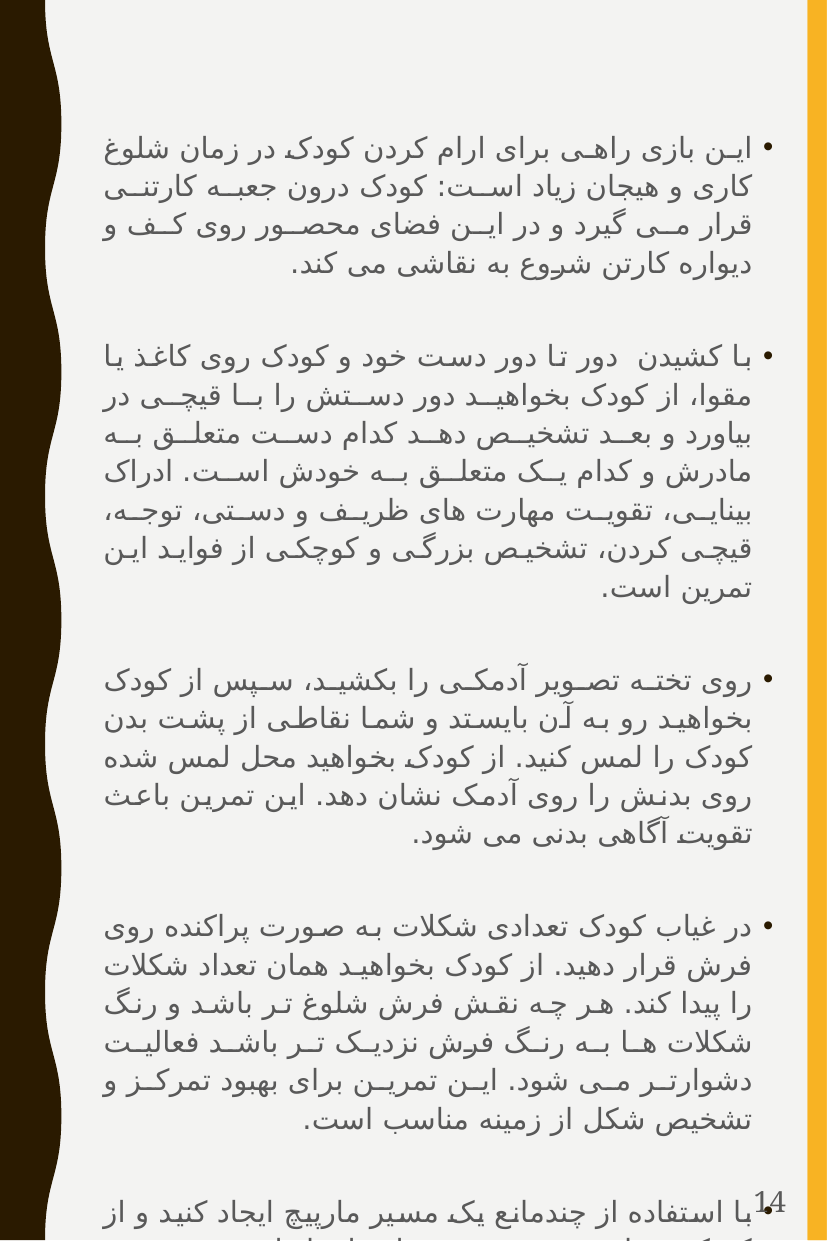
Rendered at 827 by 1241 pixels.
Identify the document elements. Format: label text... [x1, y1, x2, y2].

slide_number 14 [714, 1170, 801, 1233]
list این بازی راهی برای ارام کردن کودک در زمان شلوغ کاری و هیجان زیاد است: کودک درون جعبه کارتنی قرار می گیرد و در این فضای محصور روی کف و دیواره کارتن شروع به نقاشی می کند. با کشیدن دور تا دور دست خود و کودک روی کاغذ یا مقوا، از کودک بخواهید دور دستش را با قیچی در بیاورد و بعد تشخیص دهد کدام دست متعلق به مادرش و کدام یک متعلق به خودش است. ادراک بینایی، تقویت مهارت های ظریف و دستی، توجه، قیچی کردن، تشخیص بزرگی و کوچکی از فواید این تمرین است. روی تخته تصویر آدمکی را بکشید، سپس از کودک بخواهید رو به آن بایستد و شما نقاطی از پشت بدن کودک را لمس کنید. از کودک بخواهید محل لمس شده روی بدنش را روی آدمک نشان دهد. این تمرین باعث تقویت آگاهی بدنی می شود. در غیاب کودک تعدادی شکلات به صورت پراکنده روی فرش قرار دهید. از کودک بخواهید همان تعداد شکلات را پیدا کند. هر چه نقش فرش شلوغ تر باشد و رنگ شکلات ها به رنگ فرش نزدیک تر باشد فعالیت دشوارتر می شود. این تمرین برای بهبود تمرکز و تشخیص شکل از زمینه مناسب است. با استفاده از چندمانع یک مسیر مارپیچ ایجاد کنید و از کودک بخواهید بدون برخورد با موانع از این مسیر عبور کند. این تمرین باعث آگاهی فضایی کودک می شود. [88, 118, 789, 708]
